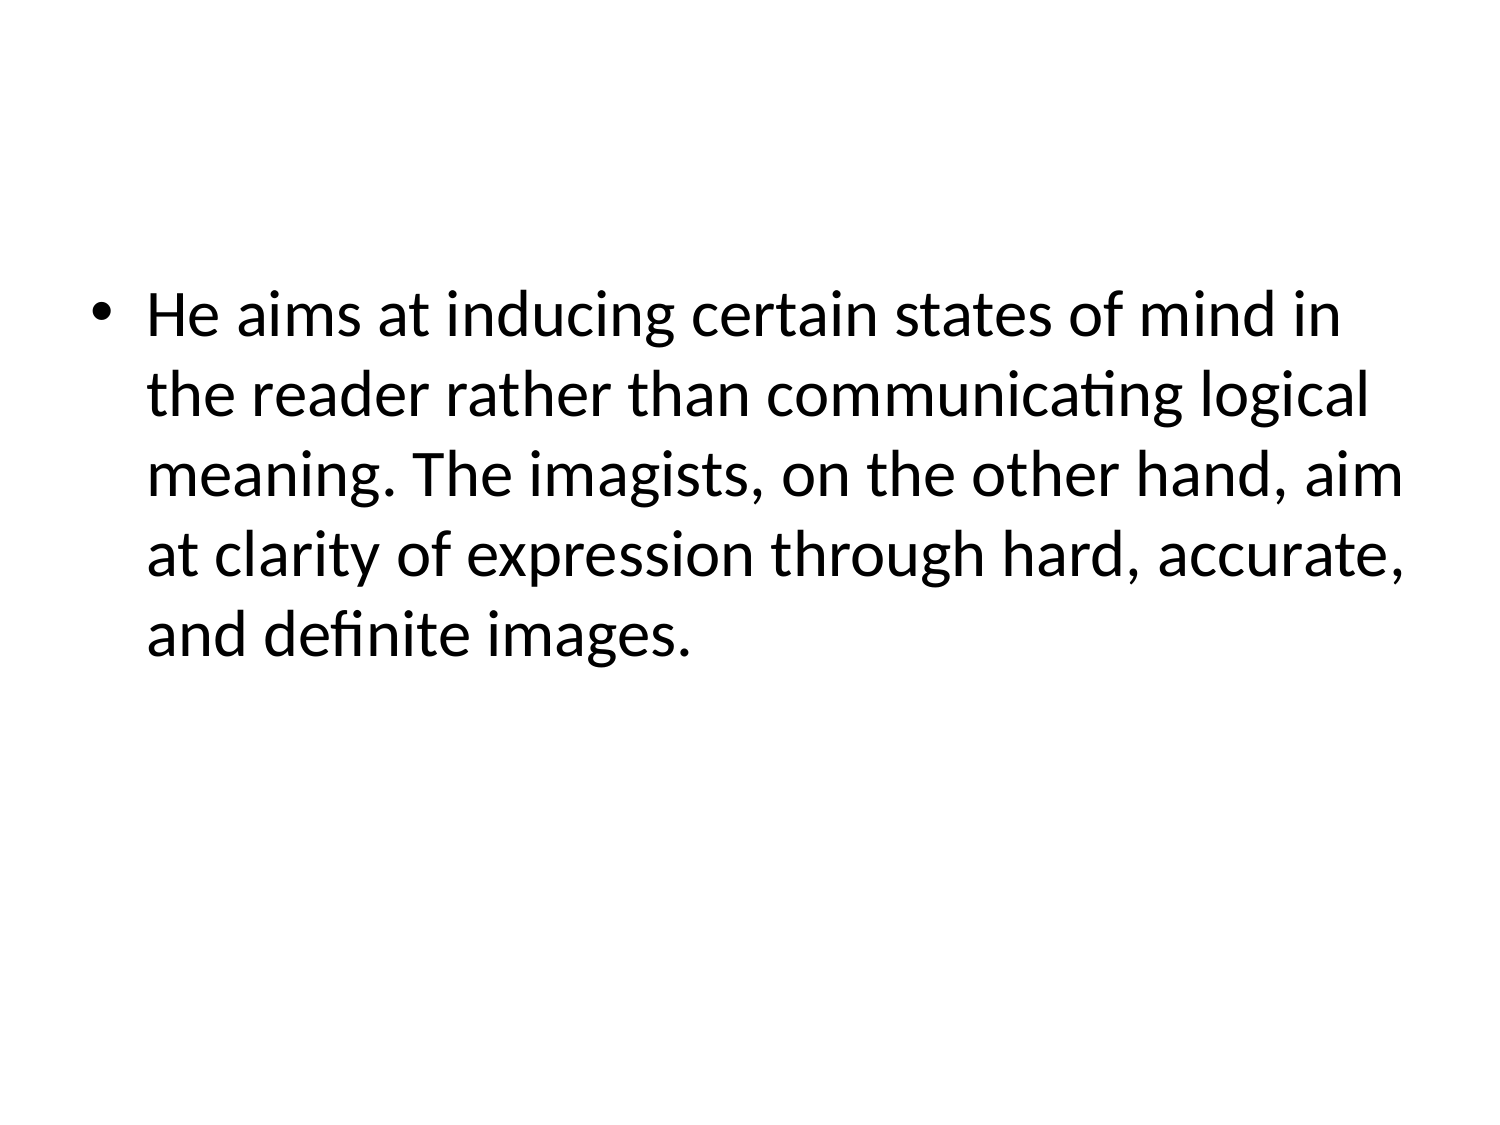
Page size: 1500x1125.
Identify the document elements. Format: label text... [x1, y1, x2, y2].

list He aims at inducing certain states of mind in the reader rather than communicating logical meaning. The imagists, on the other hand, aim at clarity of expression through hard, accurate, and definite images. [75, 262, 1425, 1005]
